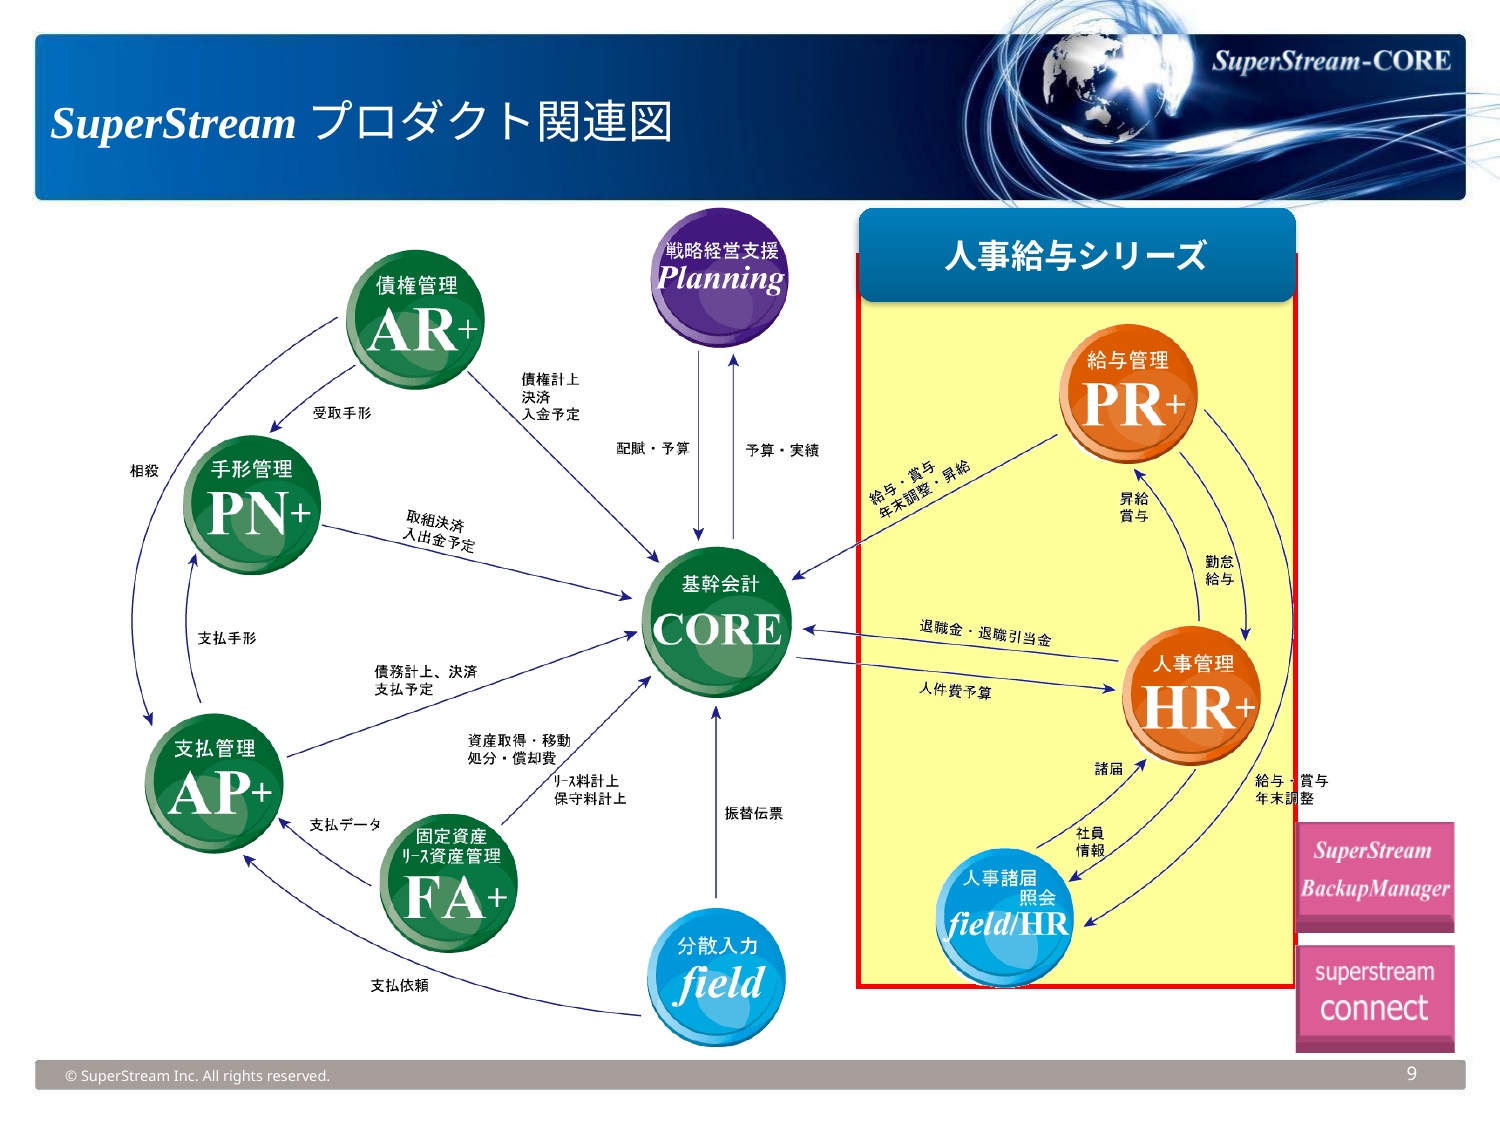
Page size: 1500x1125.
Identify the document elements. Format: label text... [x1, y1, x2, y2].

text_box © SuperStream Inc. All rights reserved. [50, 1059, 423, 1094]
picture [0, 0, 1500, 1125]
text_box SuperStreamプロダクト関連図 [35, 35, 1371, 201]
slide_number 9 [1299, 1061, 1418, 1090]
